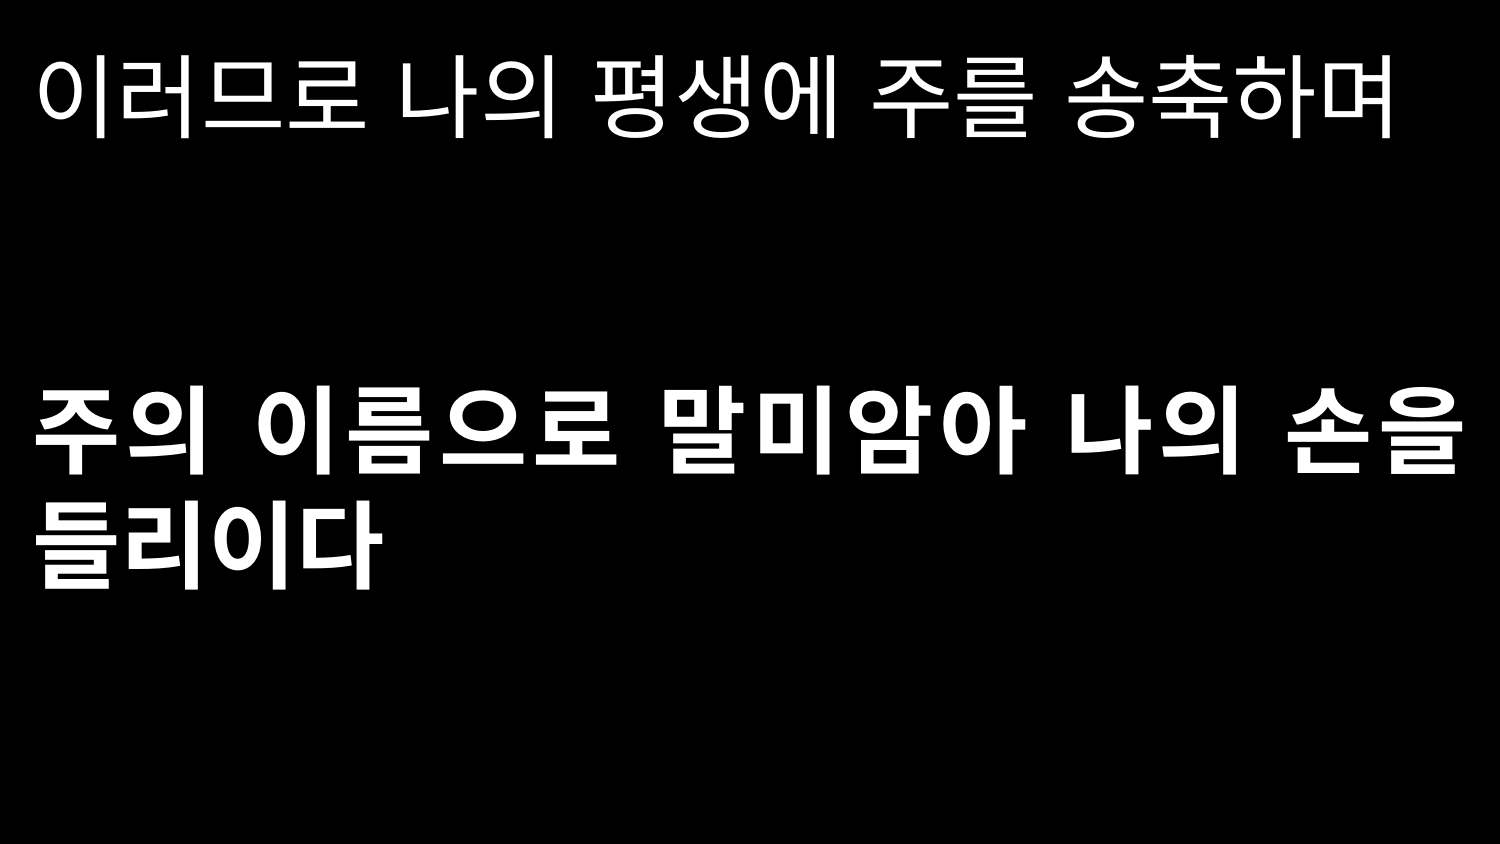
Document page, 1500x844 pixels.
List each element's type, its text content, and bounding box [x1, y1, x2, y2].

text_box 이러므로 나의 평생에 주를 송축하며 [17, 32, 1483, 157]
text_box 주의 이름으로 말미암아 나의 손을 들리이다 [17, 362, 1483, 608]
